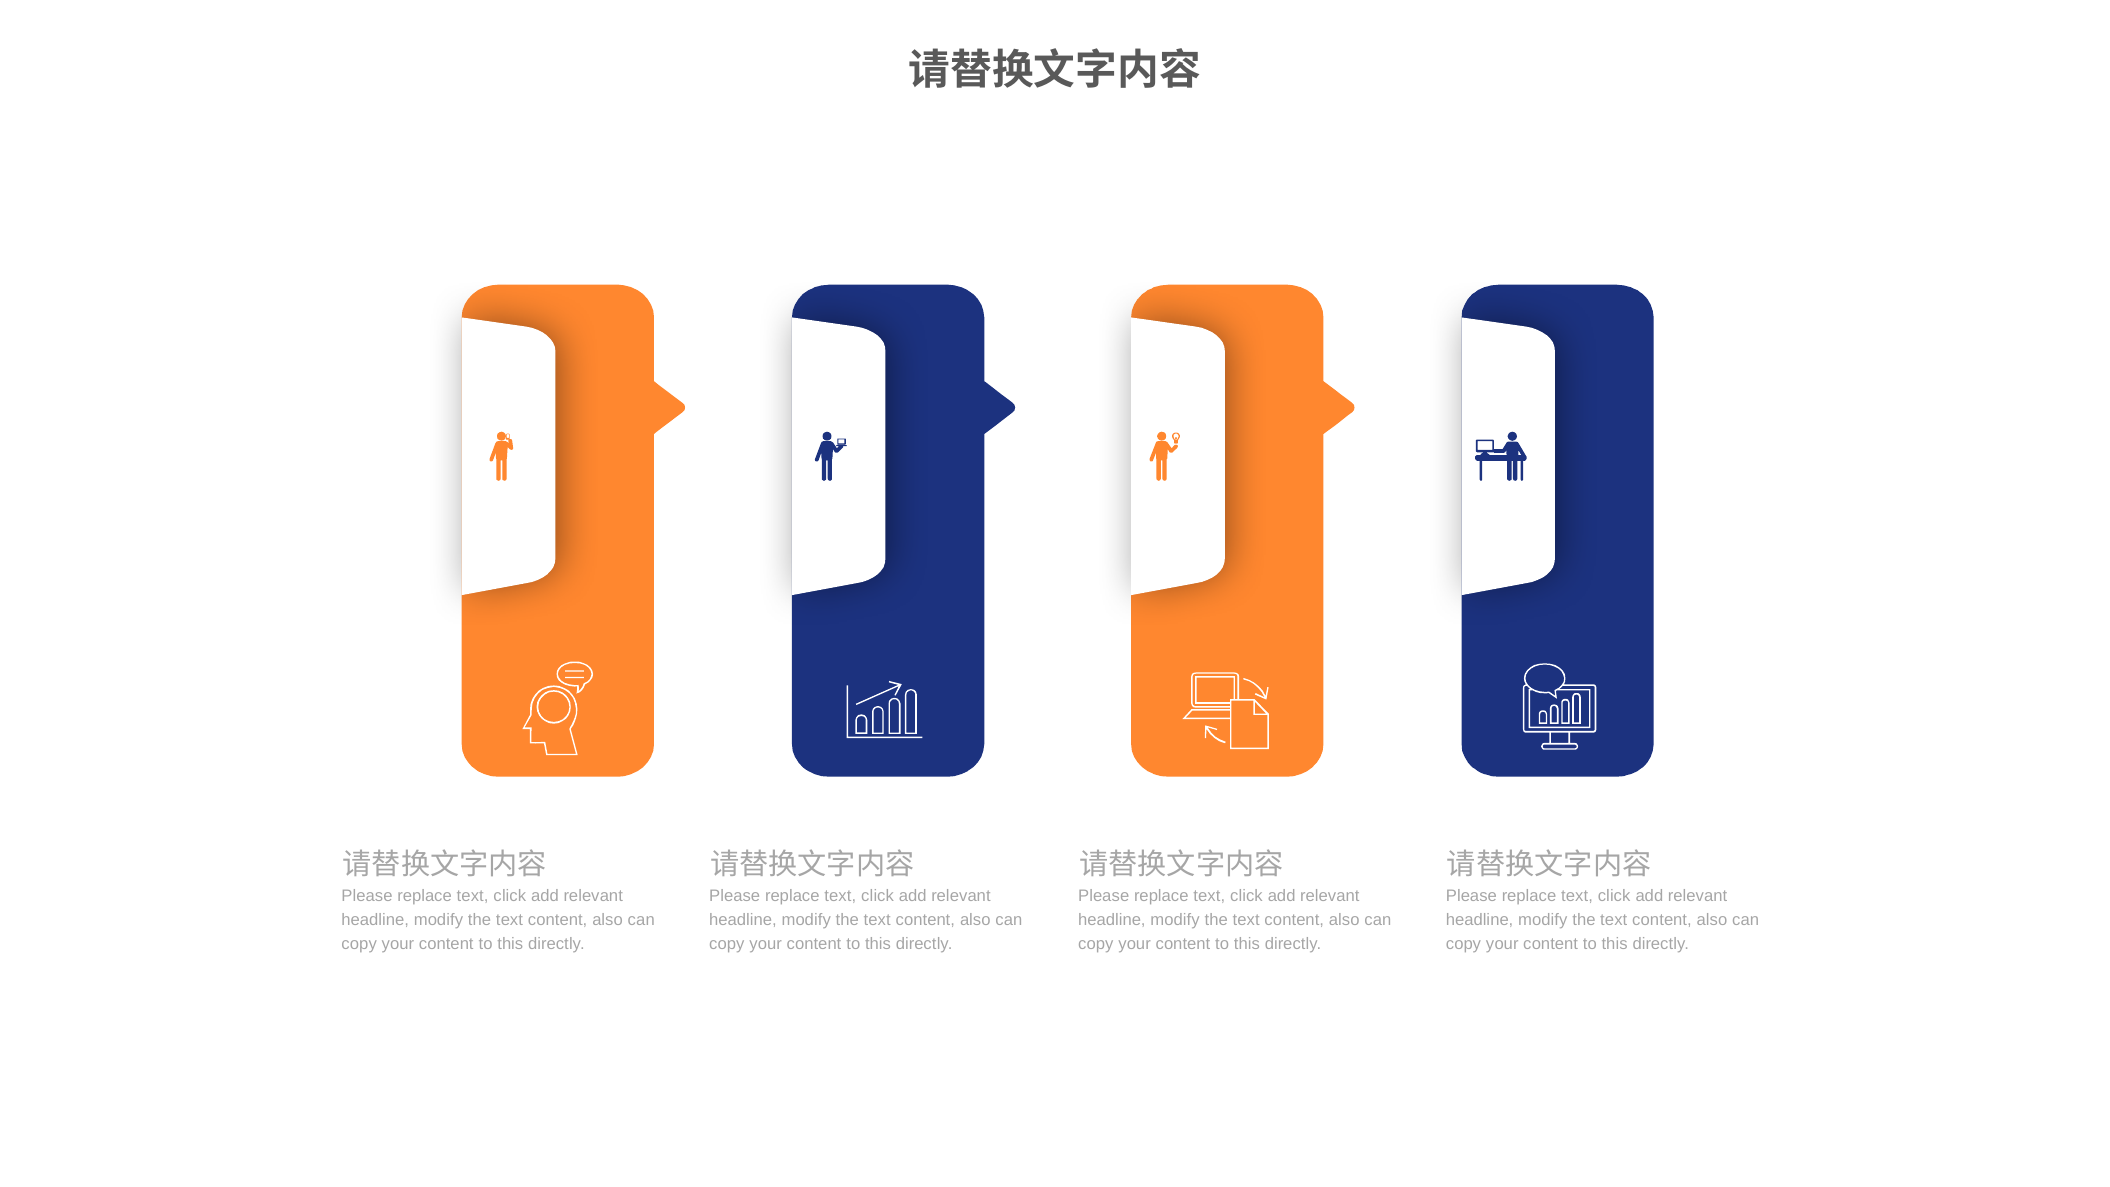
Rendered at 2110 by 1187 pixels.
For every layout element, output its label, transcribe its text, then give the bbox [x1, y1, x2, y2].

text_box 请替换文字内容 [1432, 831, 1667, 888]
text_box 请替换文字内容 [327, 831, 563, 888]
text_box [461, 317, 556, 596]
text_box [791, 284, 1016, 661]
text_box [1131, 317, 1225, 596]
text_box Please replace text, click add relevant headline, modify the text content, also can copy your content to this directly. [1431, 873, 1782, 960]
text_box [1461, 284, 1654, 777]
text_box 请替换文字内容 [821, 27, 1289, 99]
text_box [522, 661, 1597, 756]
text_box Please replace text, click add relevant headline, modify the text content, also can copy your content to this directly. [1063, 873, 1414, 960]
text_box [461, 284, 686, 777]
text_box [794, 756, 982, 777]
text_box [1461, 317, 1555, 596]
text_box 请替换文字内容 [1064, 831, 1299, 888]
text_box [1133, 756, 1321, 777]
text_box [1131, 284, 1355, 661]
text_box Please replace text, click add relevant headline, modify the text content, also can copy your content to this directly. [694, 873, 1045, 960]
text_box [791, 317, 886, 596]
text_box Please replace text, click add relevant headline, modify the text content, also can copy your content to this directly. [326, 873, 677, 960]
text_box 请替换文字内容 [695, 831, 930, 888]
